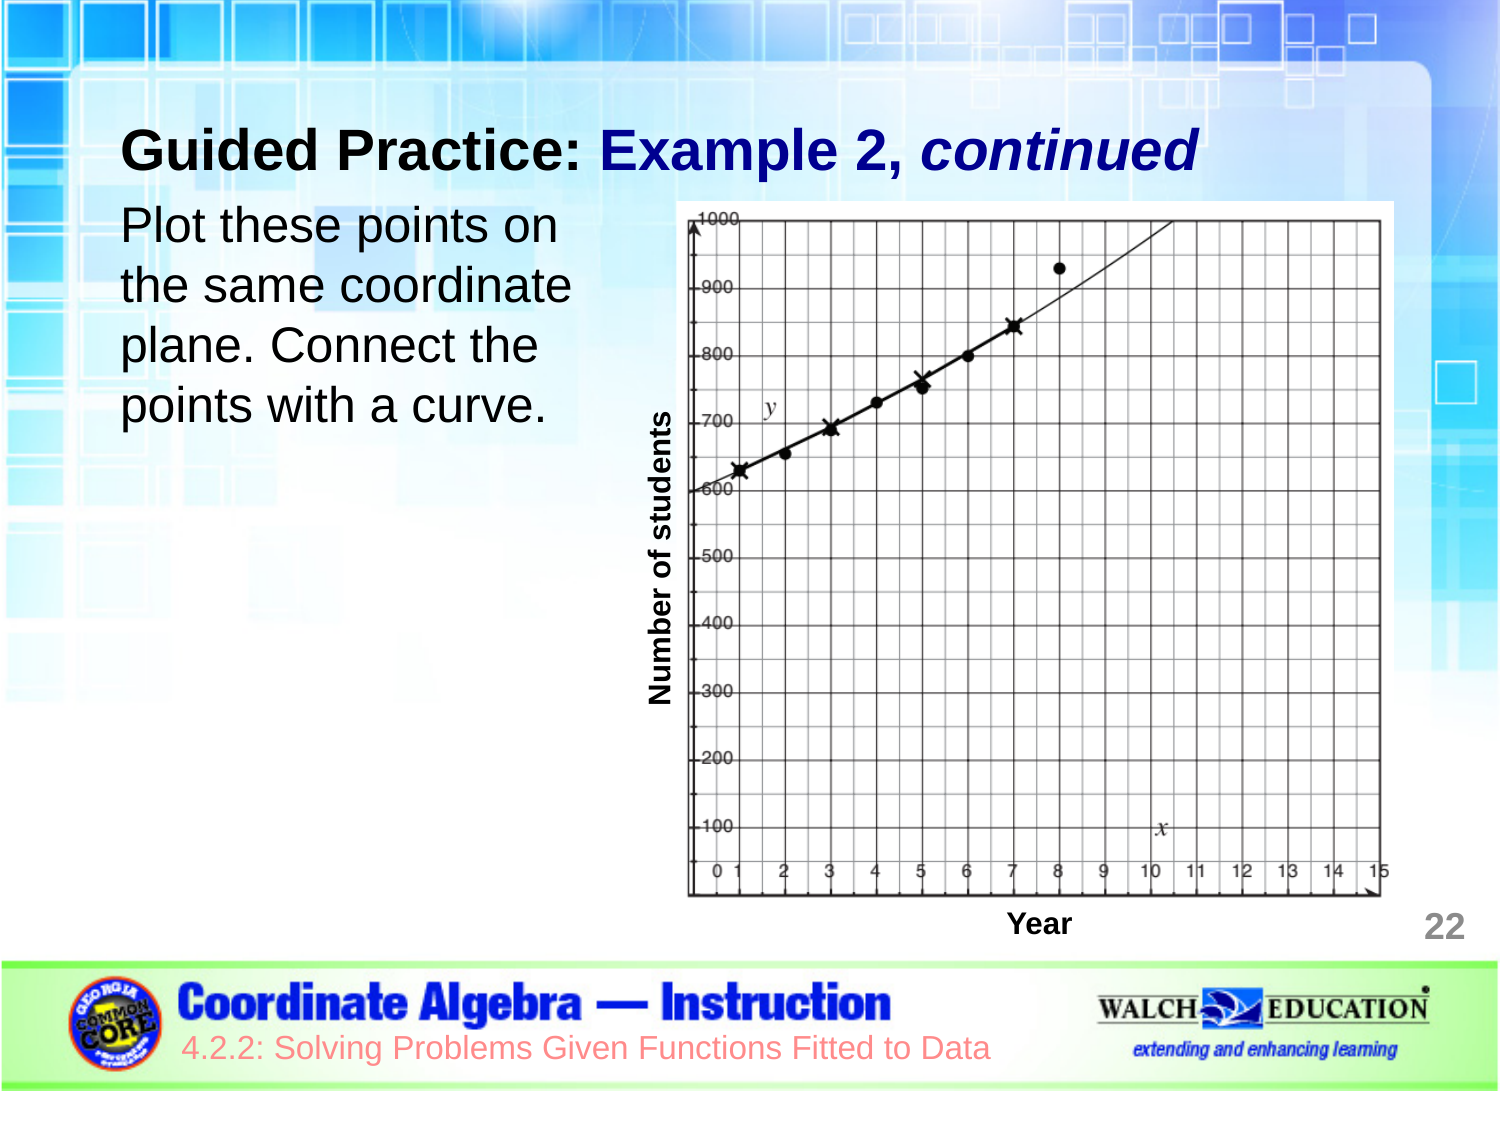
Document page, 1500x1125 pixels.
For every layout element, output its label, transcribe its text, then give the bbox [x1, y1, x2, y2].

footer 4.2.2: Solving Problems Given Functions Fitted to Data [166, 1024, 1080, 1069]
picture [1, 0, 1500, 1091]
subtitle Guided Practice: Example 2, continued Plot these points on the same coordinate plane. Connect the points with a curve. [105, 105, 1394, 925]
slide_number 22 [1361, 901, 1481, 949]
text_box Year [702, 911, 1377, 948]
text_box Number of students [631, 222, 671, 894]
